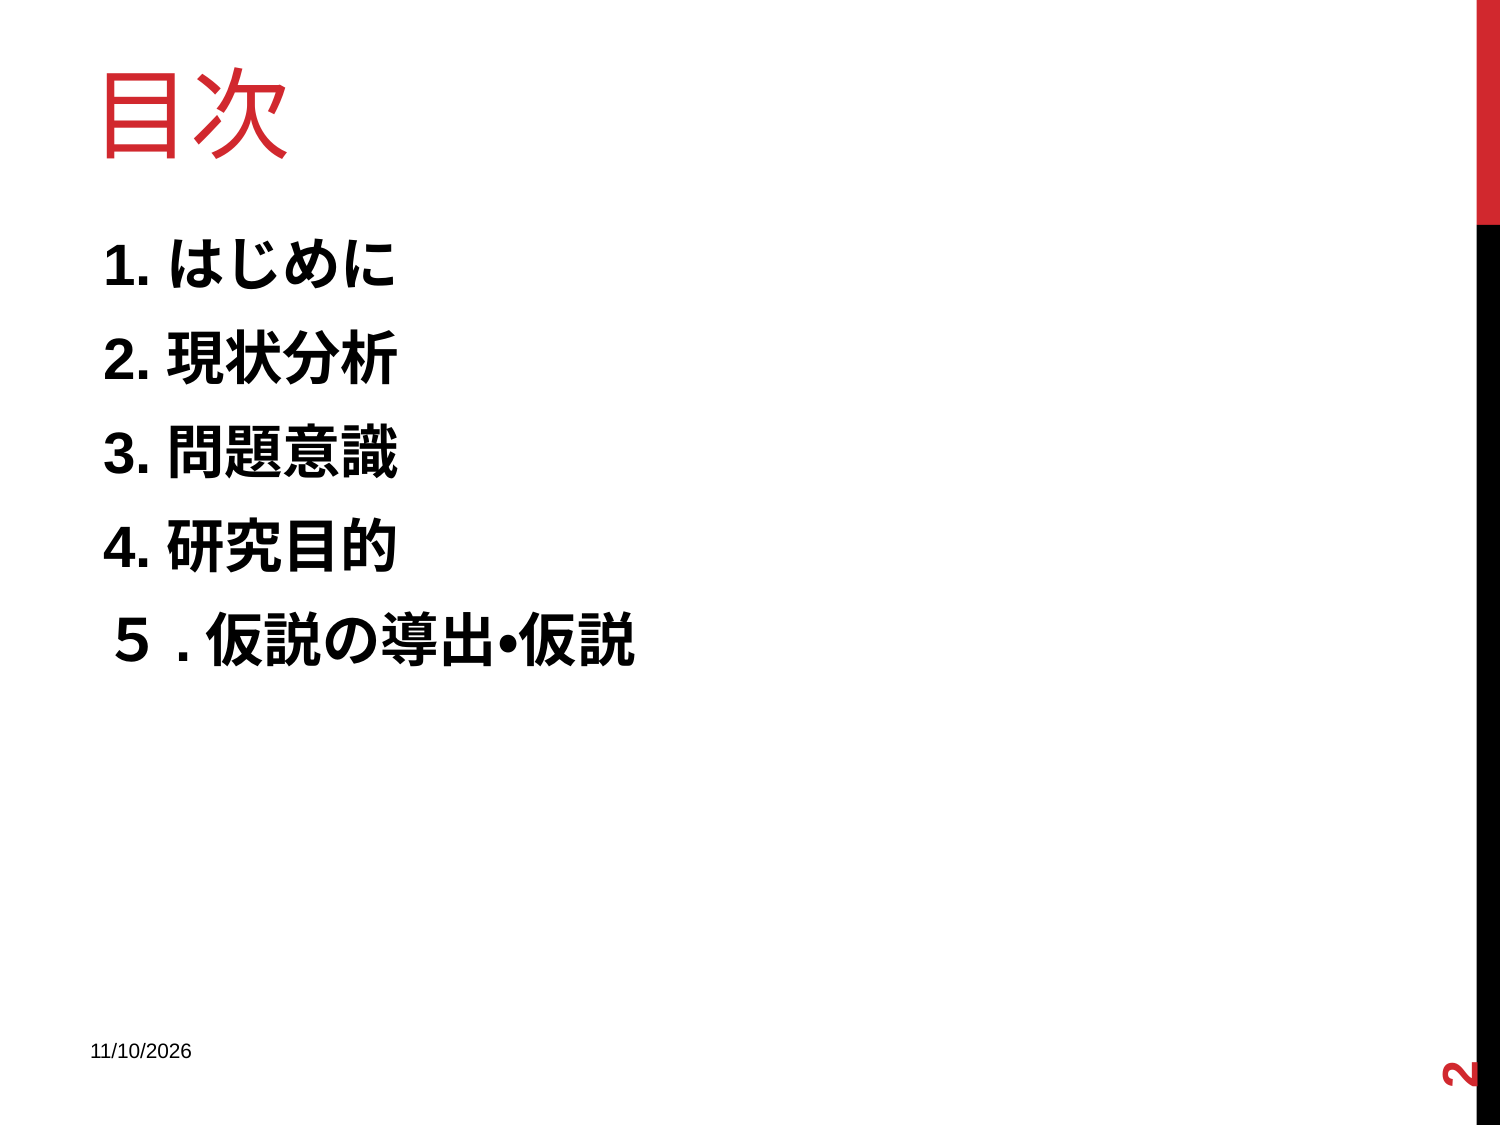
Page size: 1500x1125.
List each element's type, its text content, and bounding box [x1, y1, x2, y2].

list 1.はじめに 2.現状分析 3.問題意識 4.研究目的 ５.仮説の導出・仮説 [88, 219, 1339, 1009]
title 目次 [76, 30, 551, 180]
slide_number 2 [1427, 887, 1488, 1104]
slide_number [75, 1012, 638, 1063]
